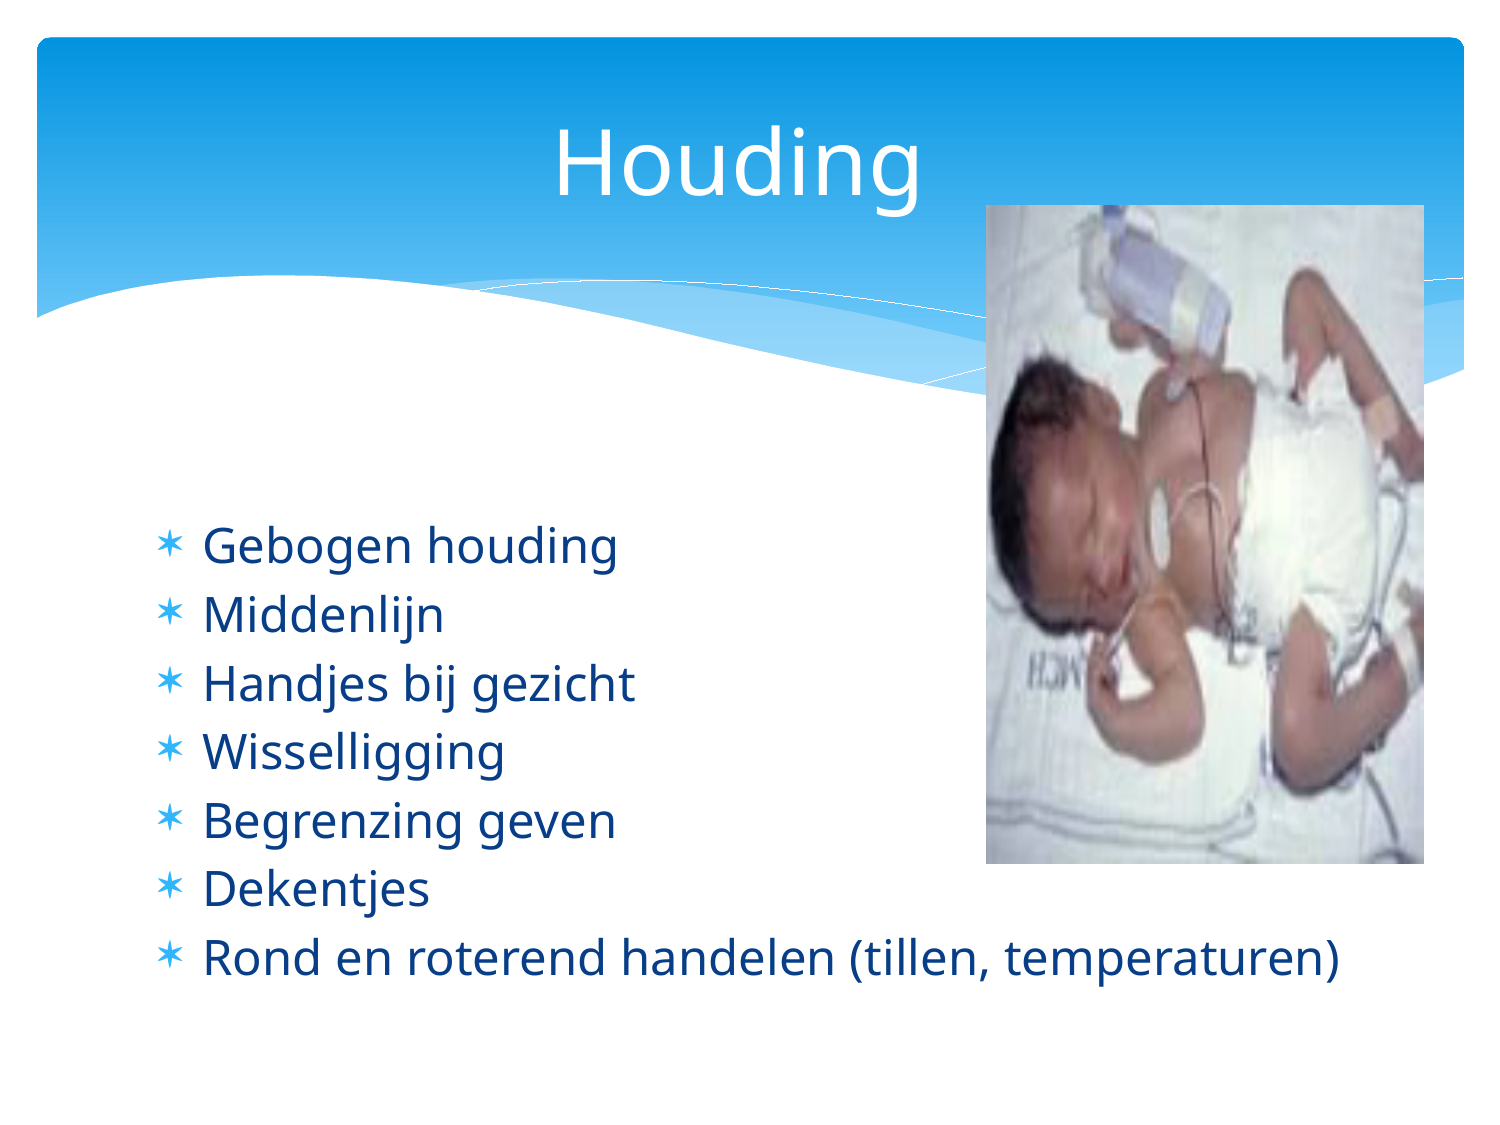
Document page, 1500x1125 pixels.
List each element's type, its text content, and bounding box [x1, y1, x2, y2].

title Houding [75, 55, 1425, 261]
picture [985, 205, 1424, 864]
list Gebogen houding Middenlijn Handjes bij gezicht Wisselligging Begrenzing geven Dekentjes Rond en roterend handelen (tillen, temperaturen) [143, 438, 1359, 1005]
